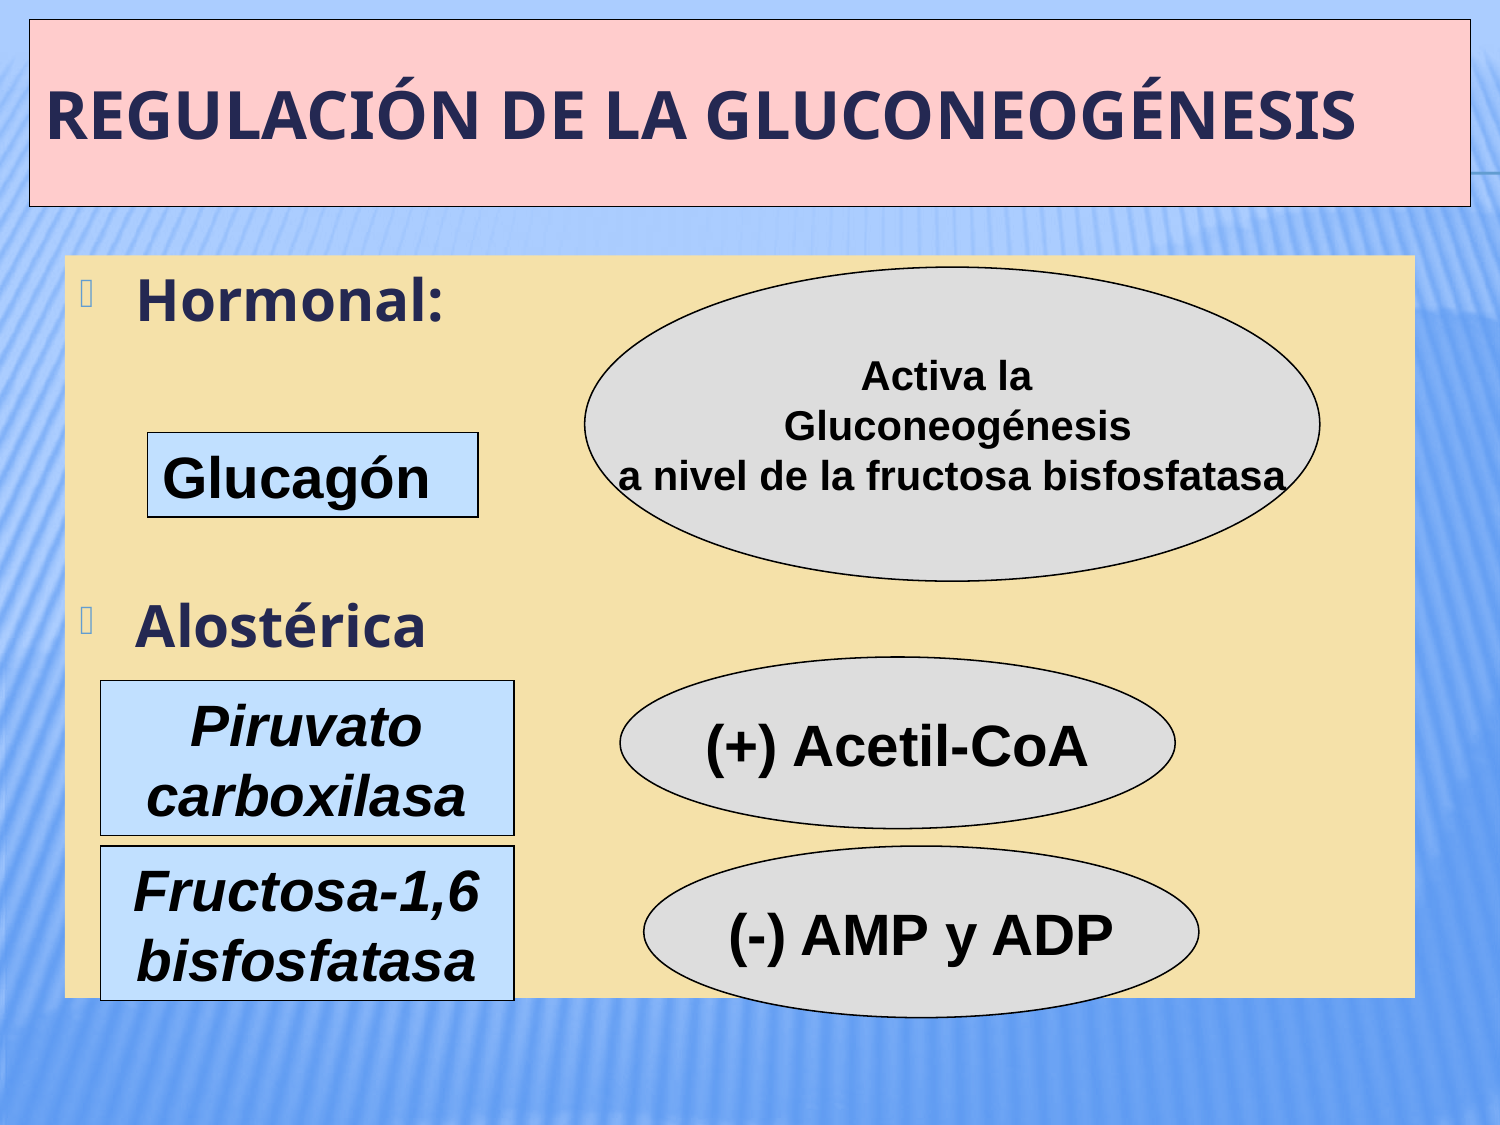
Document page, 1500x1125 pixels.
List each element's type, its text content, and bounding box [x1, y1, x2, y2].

text_box Glucagón [147, 432, 479, 518]
list Hormonal: Alostérica [64, 255, 1415, 998]
text_box (-) AMP y ADP [643, 846, 1199, 1018]
text_box Fructosa-1,6 bisfosfatasa [100, 846, 514, 1001]
text_box Piruvato carboxilasa [100, 680, 514, 836]
title REGULACIÓN DE LA GLUCONEOGÉNESIS [29, 19, 1471, 207]
text_box (+) Acetil-CoA [620, 656, 1176, 829]
text_box Activa la Gluconeogénesis a nivel de la fructosa bisfosfatasa [584, 267, 1320, 582]
